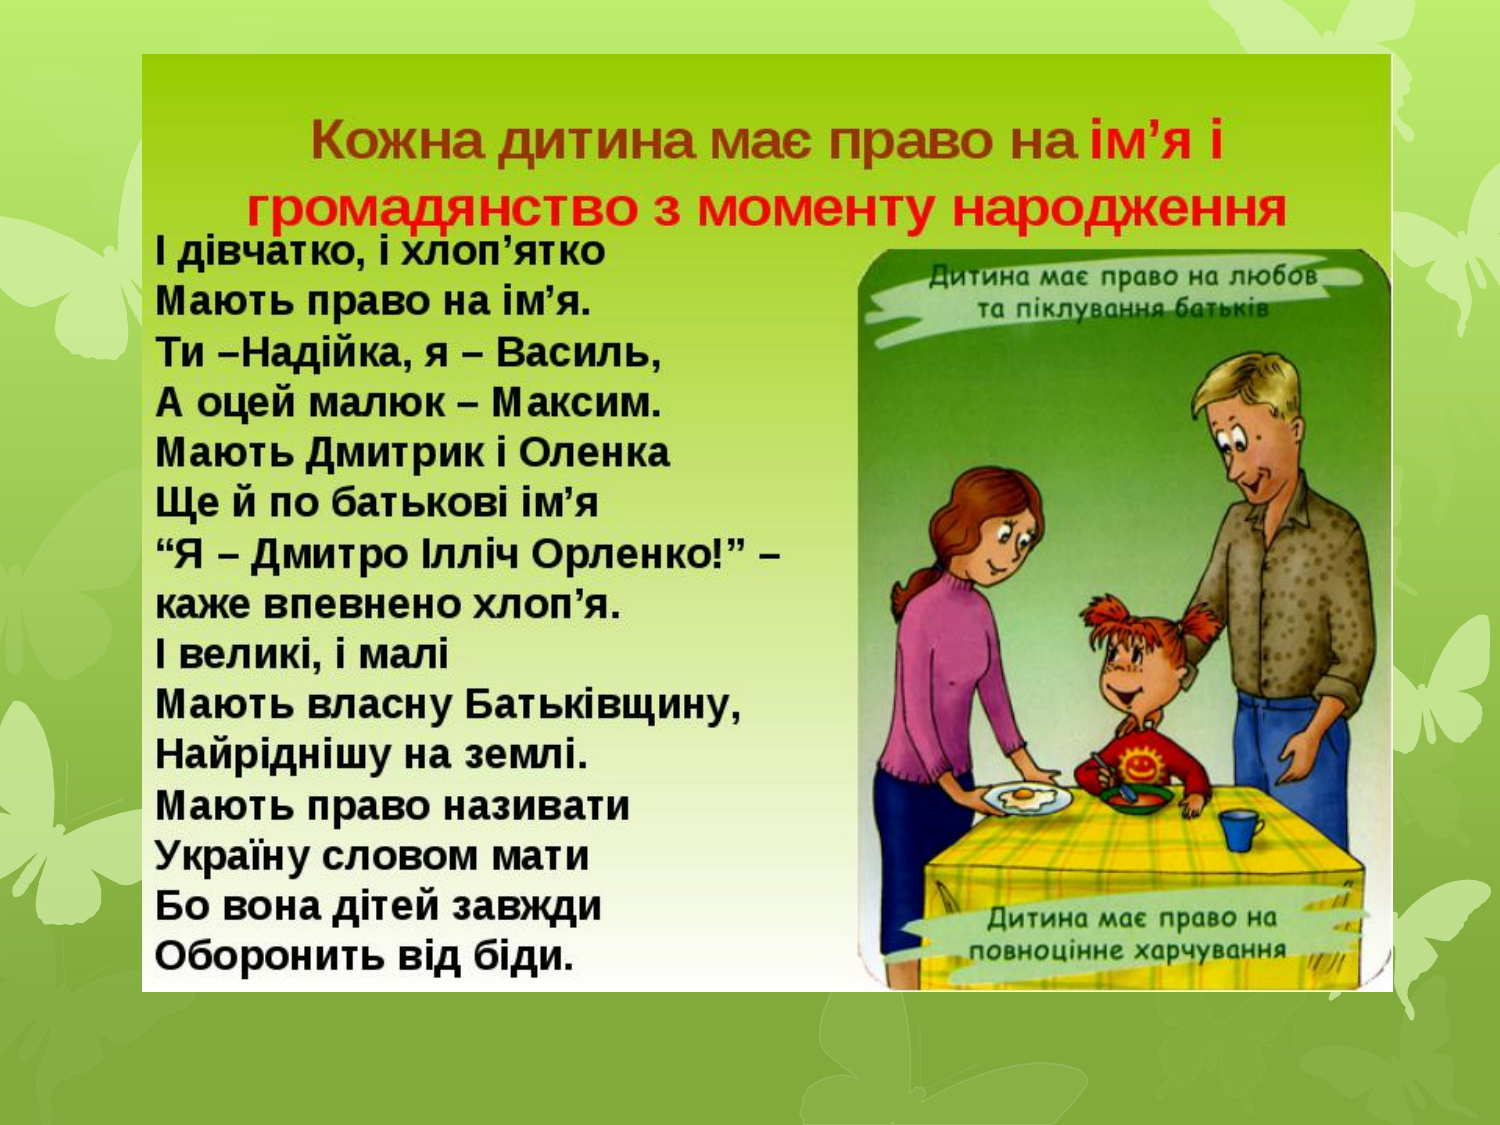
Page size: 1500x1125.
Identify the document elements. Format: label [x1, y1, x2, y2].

picture [141, 54, 1393, 993]
